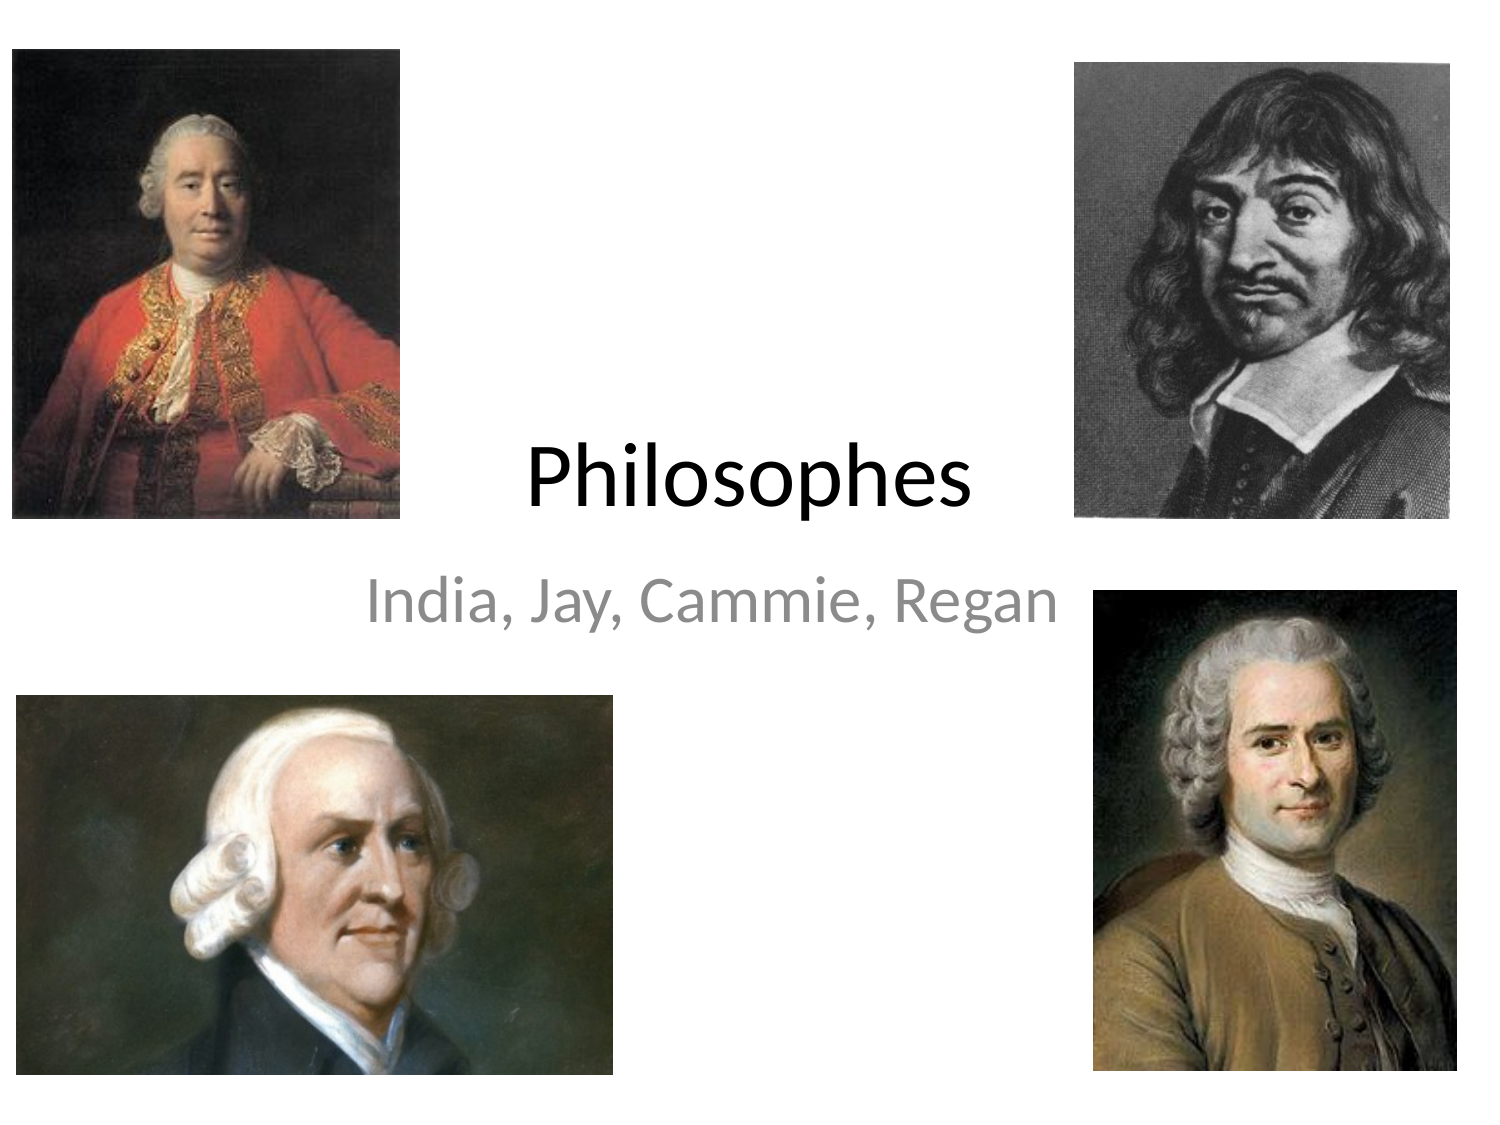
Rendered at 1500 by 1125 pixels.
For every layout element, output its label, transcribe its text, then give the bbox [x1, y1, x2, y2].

picture [1093, 590, 1457, 1072]
picture [16, 695, 613, 1076]
picture [12, 49, 401, 520]
title Philosophes [112, 349, 1388, 591]
picture [1074, 62, 1451, 520]
subtitle India, Jay, Cammie, Regan [187, 548, 1238, 836]
